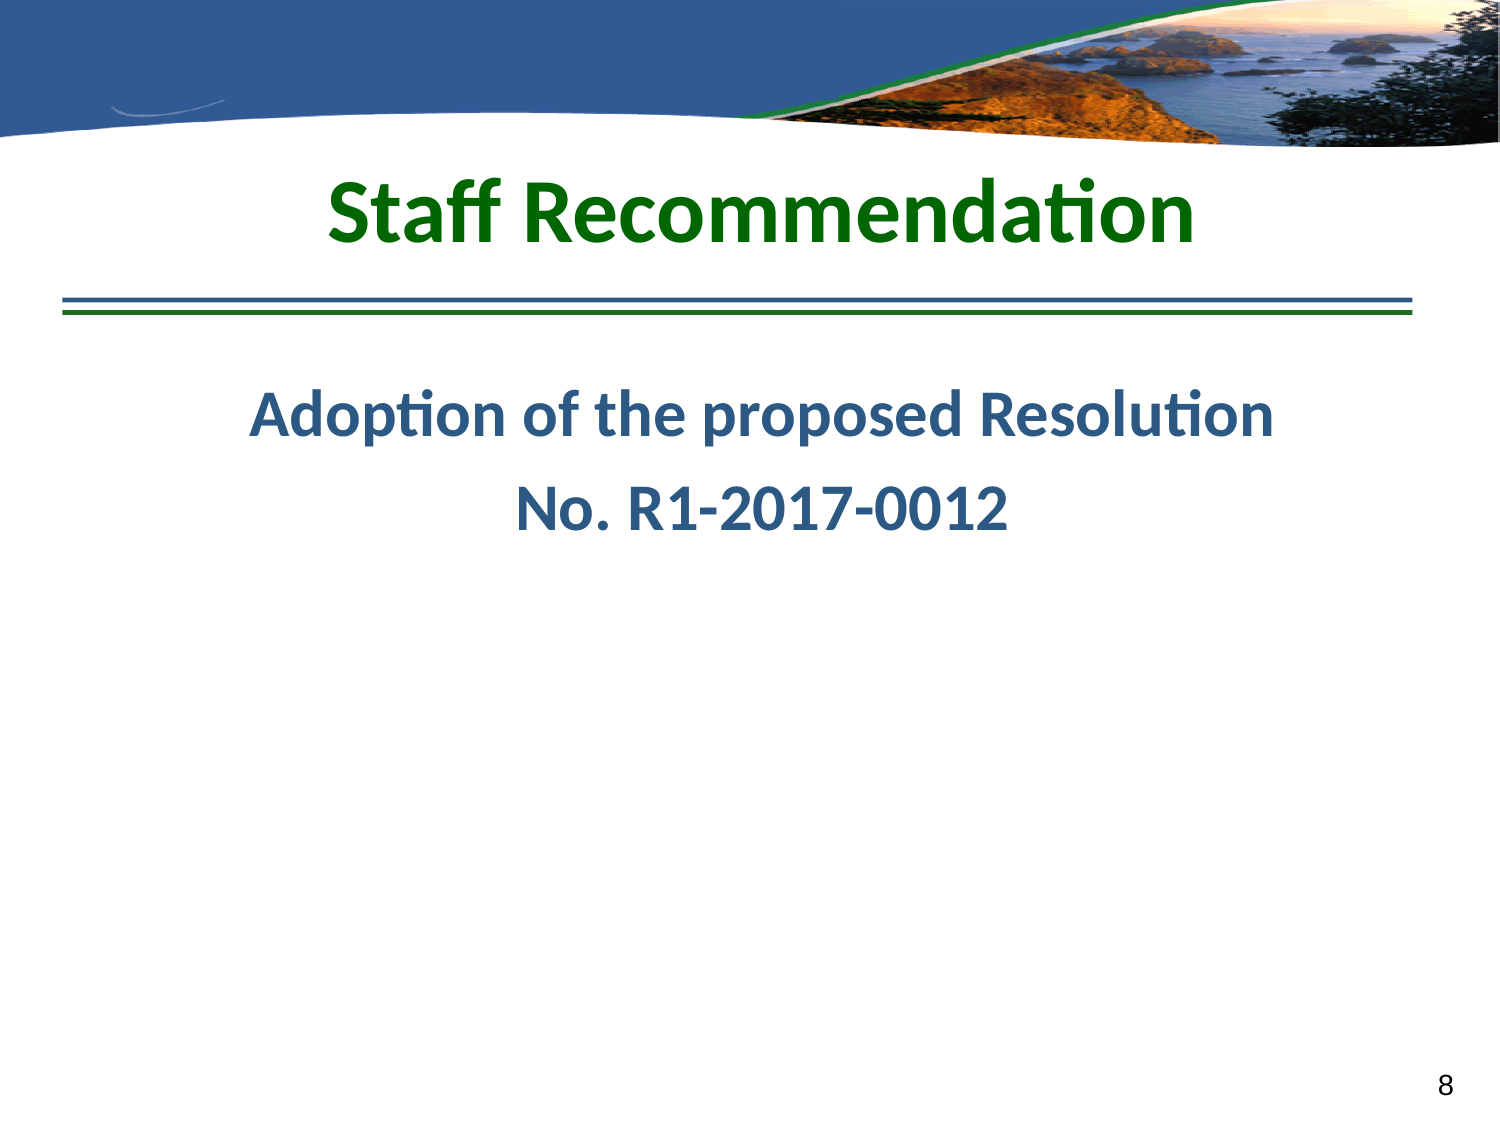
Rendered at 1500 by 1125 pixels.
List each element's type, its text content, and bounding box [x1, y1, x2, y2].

text_box 8 [1423, 1058, 1486, 1125]
title Staff Recommendation [87, 149, 1438, 263]
list Adoption of the proposed Resolution No. R1-2017-0012 [75, 362, 1450, 1013]
picture [0, 0, 1500, 147]
